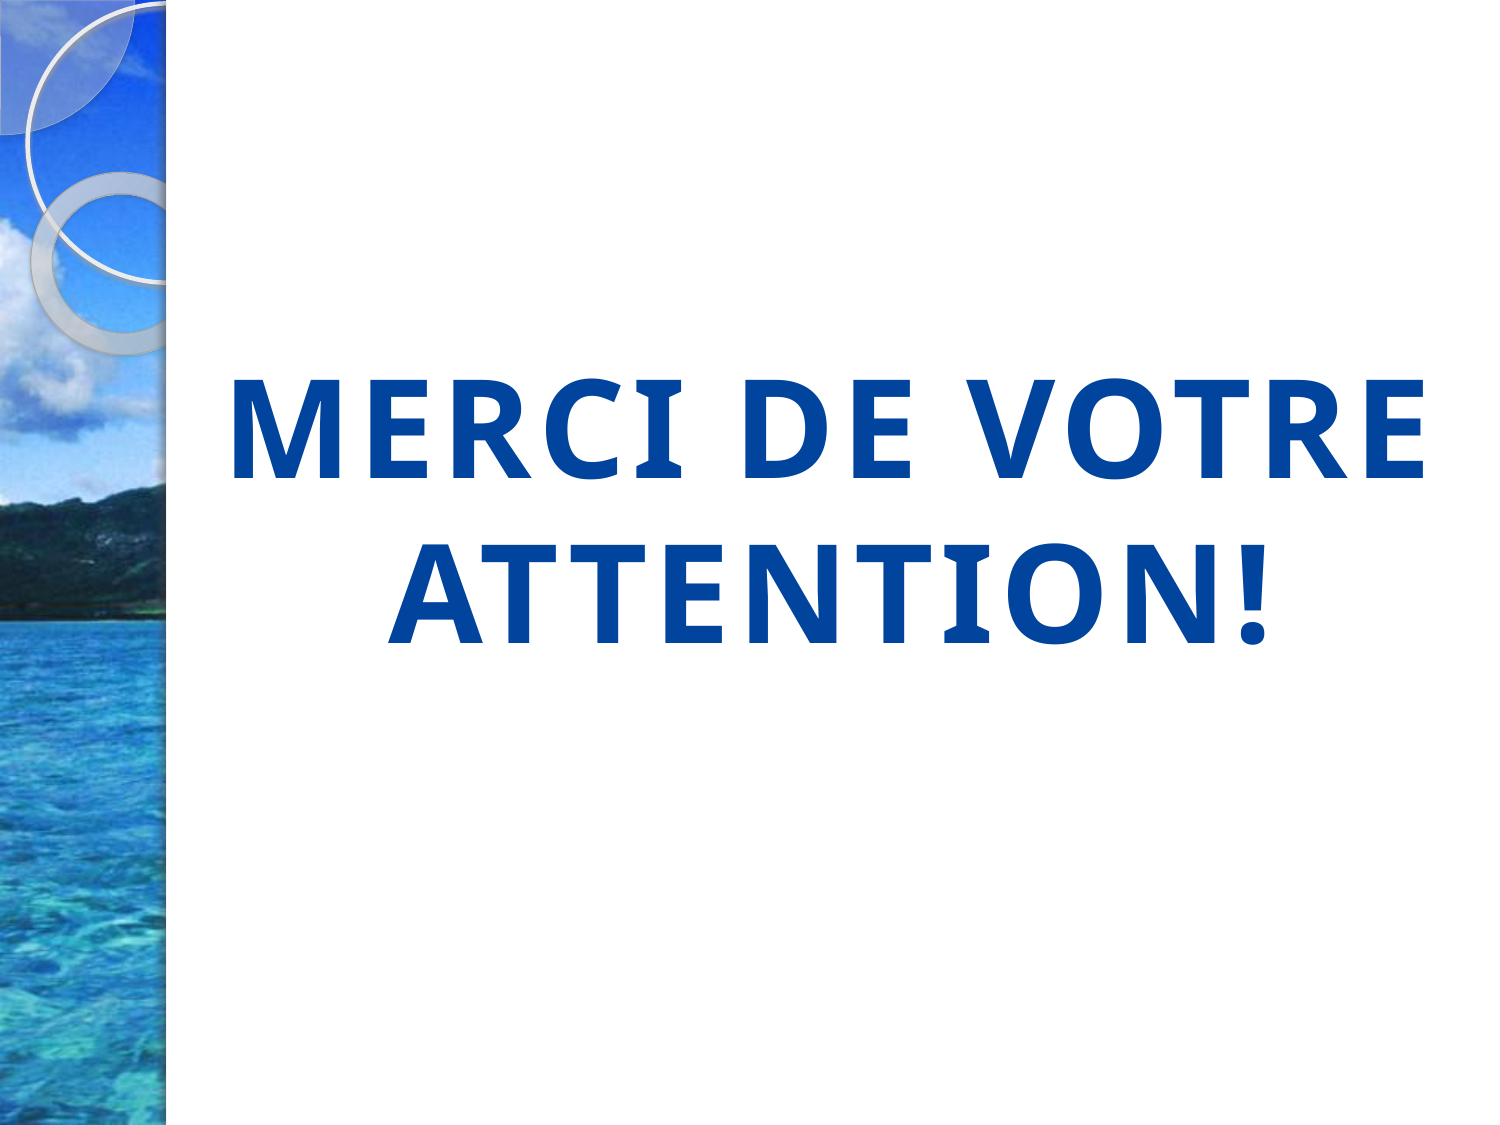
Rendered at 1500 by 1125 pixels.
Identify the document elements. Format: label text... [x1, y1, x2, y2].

picture [136, 0, 166, 4]
picture [0, 134, 166, 1125]
picture [32, 13, 160, 207]
title MERCI DE VOTRE ATTENTION! [162, 412, 1500, 600]
picture [62, 195, 160, 280]
picture [53, 240, 160, 332]
